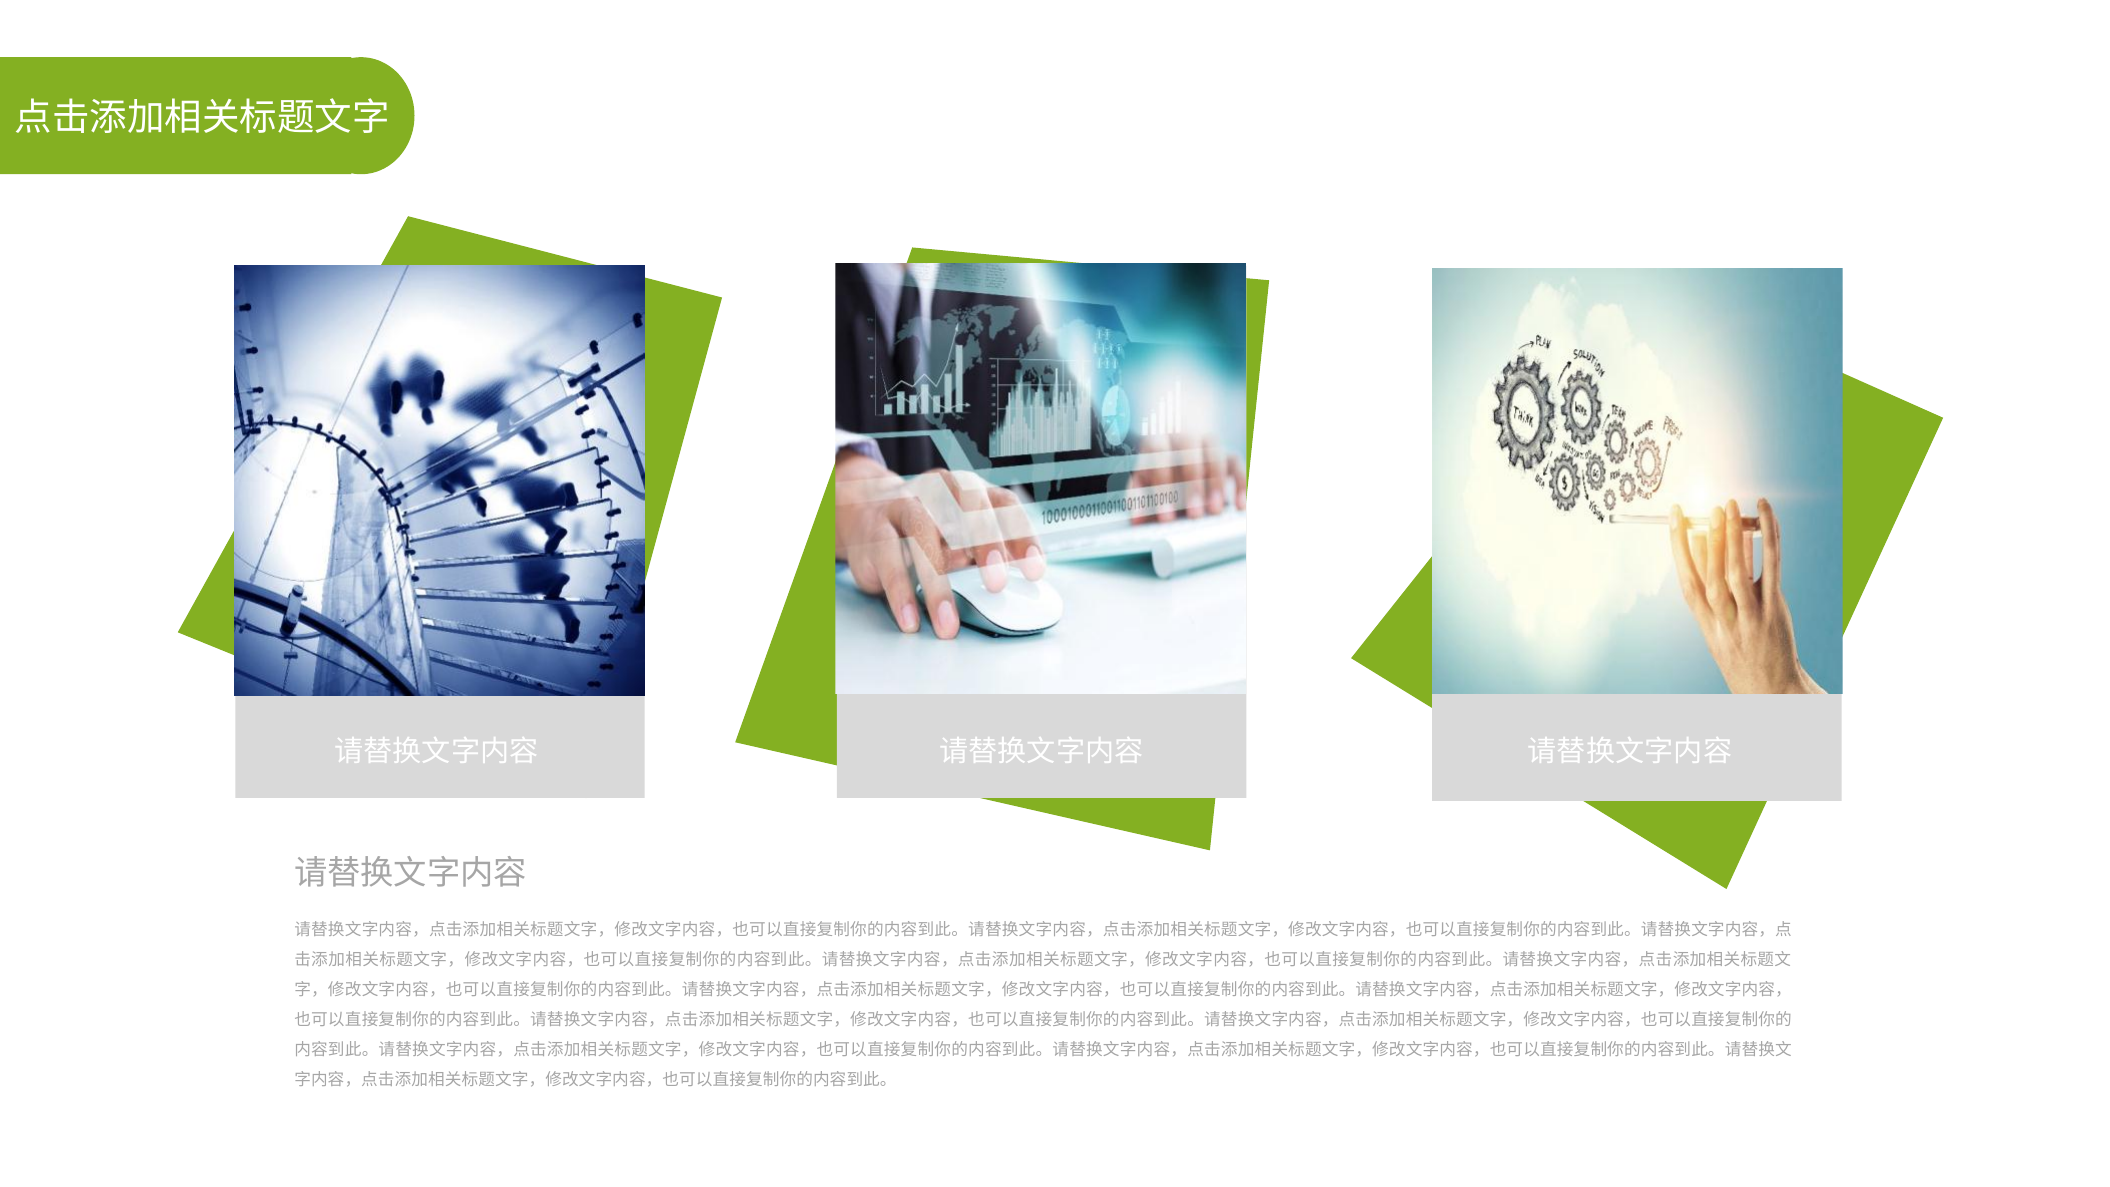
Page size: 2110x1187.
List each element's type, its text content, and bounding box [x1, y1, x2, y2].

text_box [1247, 278, 1270, 494]
text_box [1431, 268, 1844, 694]
text_box [980, 798, 1216, 823]
text_box [834, 262, 1247, 694]
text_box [279, 823, 1809, 1099]
text_box 请替换文字内容 [924, 707, 1159, 775]
text_box [177, 532, 233, 655]
text_box 点击添加相关标题文字 [0, 85, 415, 146]
text_box [646, 277, 723, 578]
text_box [836, 694, 1247, 798]
text_box [1432, 694, 1842, 801]
text_box 请替换文字内容 [1512, 707, 1748, 775]
text_box [1351, 557, 1432, 708]
text_box [1583, 801, 1767, 823]
text_box 请替换文字内容 [319, 707, 554, 775]
text_box [907, 247, 1071, 262]
text_box [735, 466, 836, 766]
text_box [381, 216, 597, 265]
text_box [235, 697, 645, 798]
text_box [233, 265, 646, 697]
text_box [1844, 373, 1944, 634]
